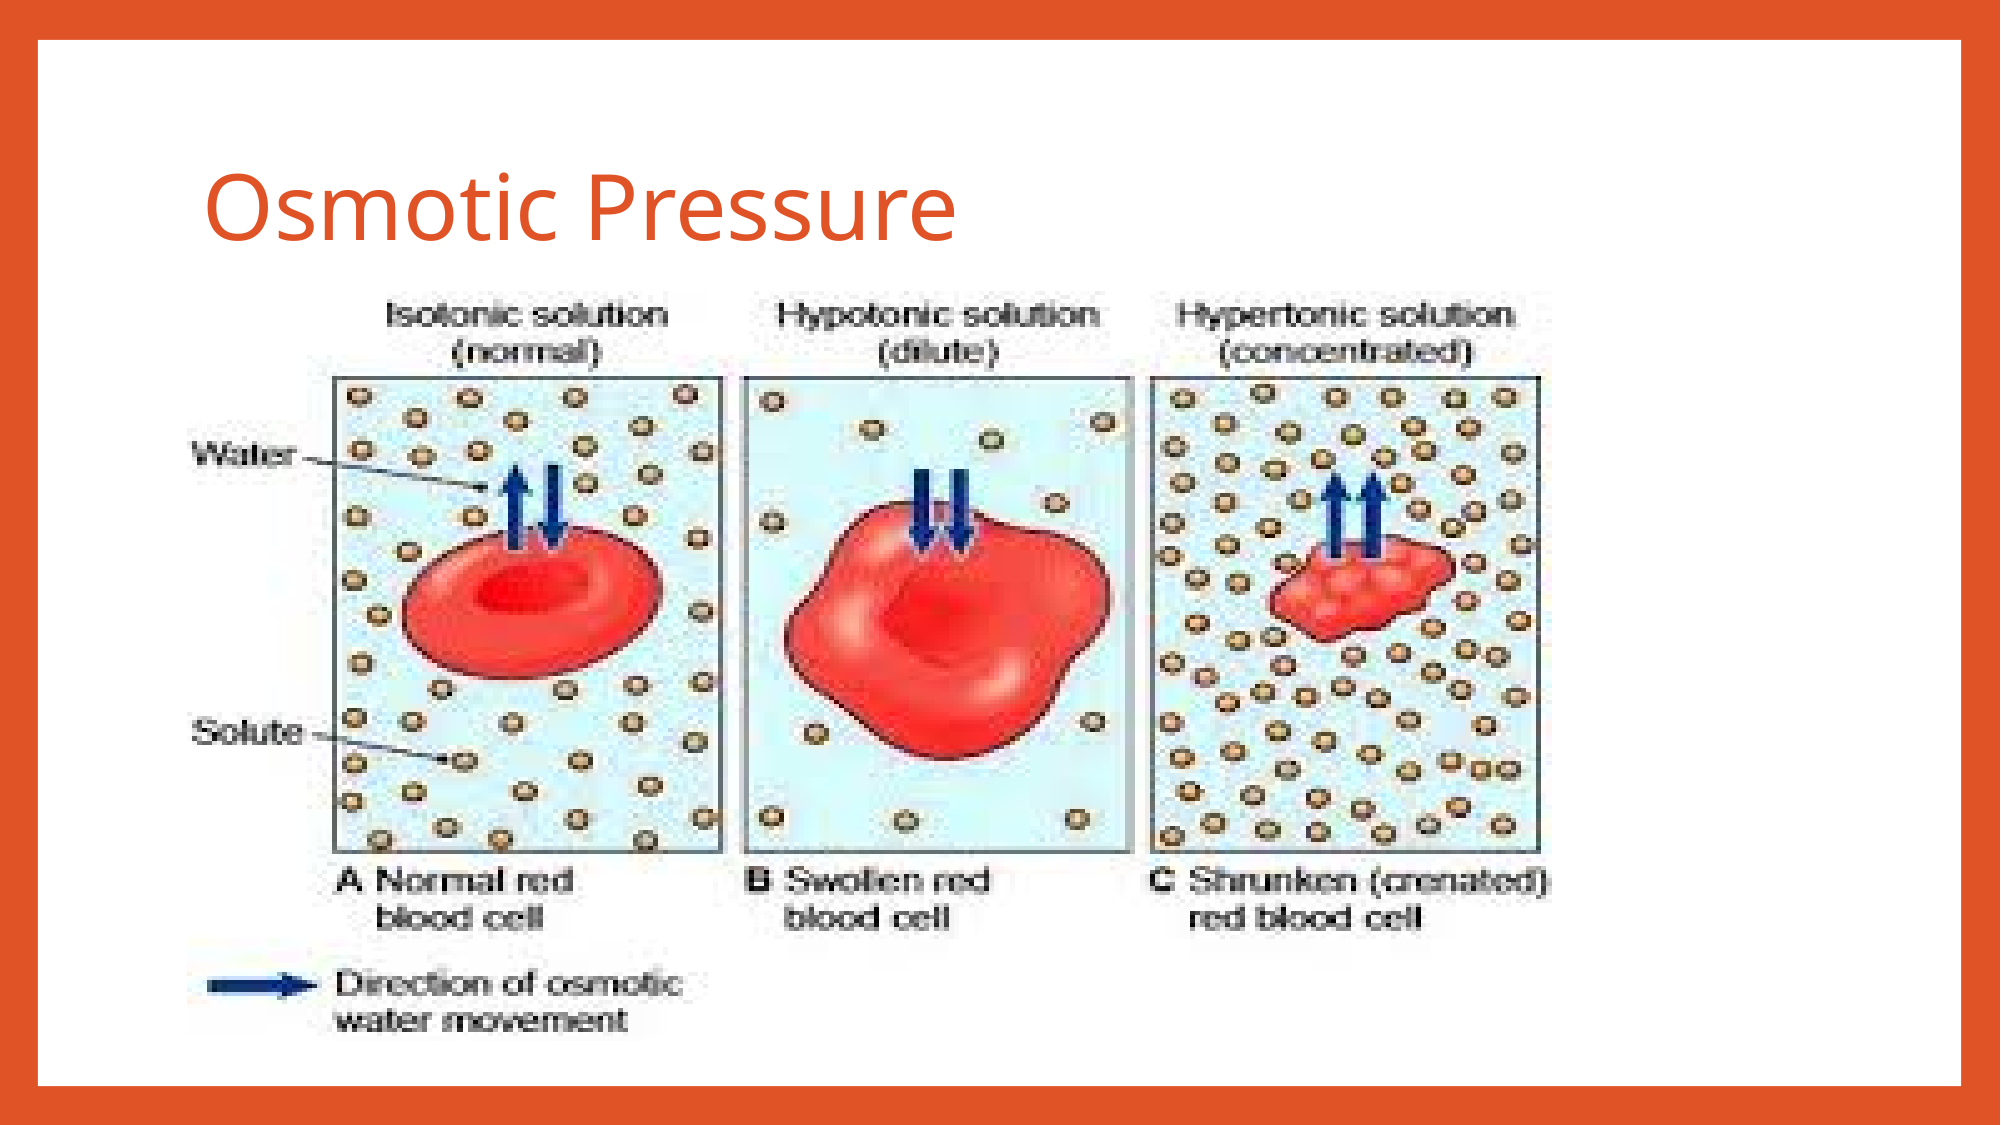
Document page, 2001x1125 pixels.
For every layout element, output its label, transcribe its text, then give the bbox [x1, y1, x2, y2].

title Osmotic Pressure [187, 99, 1808, 323]
picture [187, 291, 1552, 1041]
